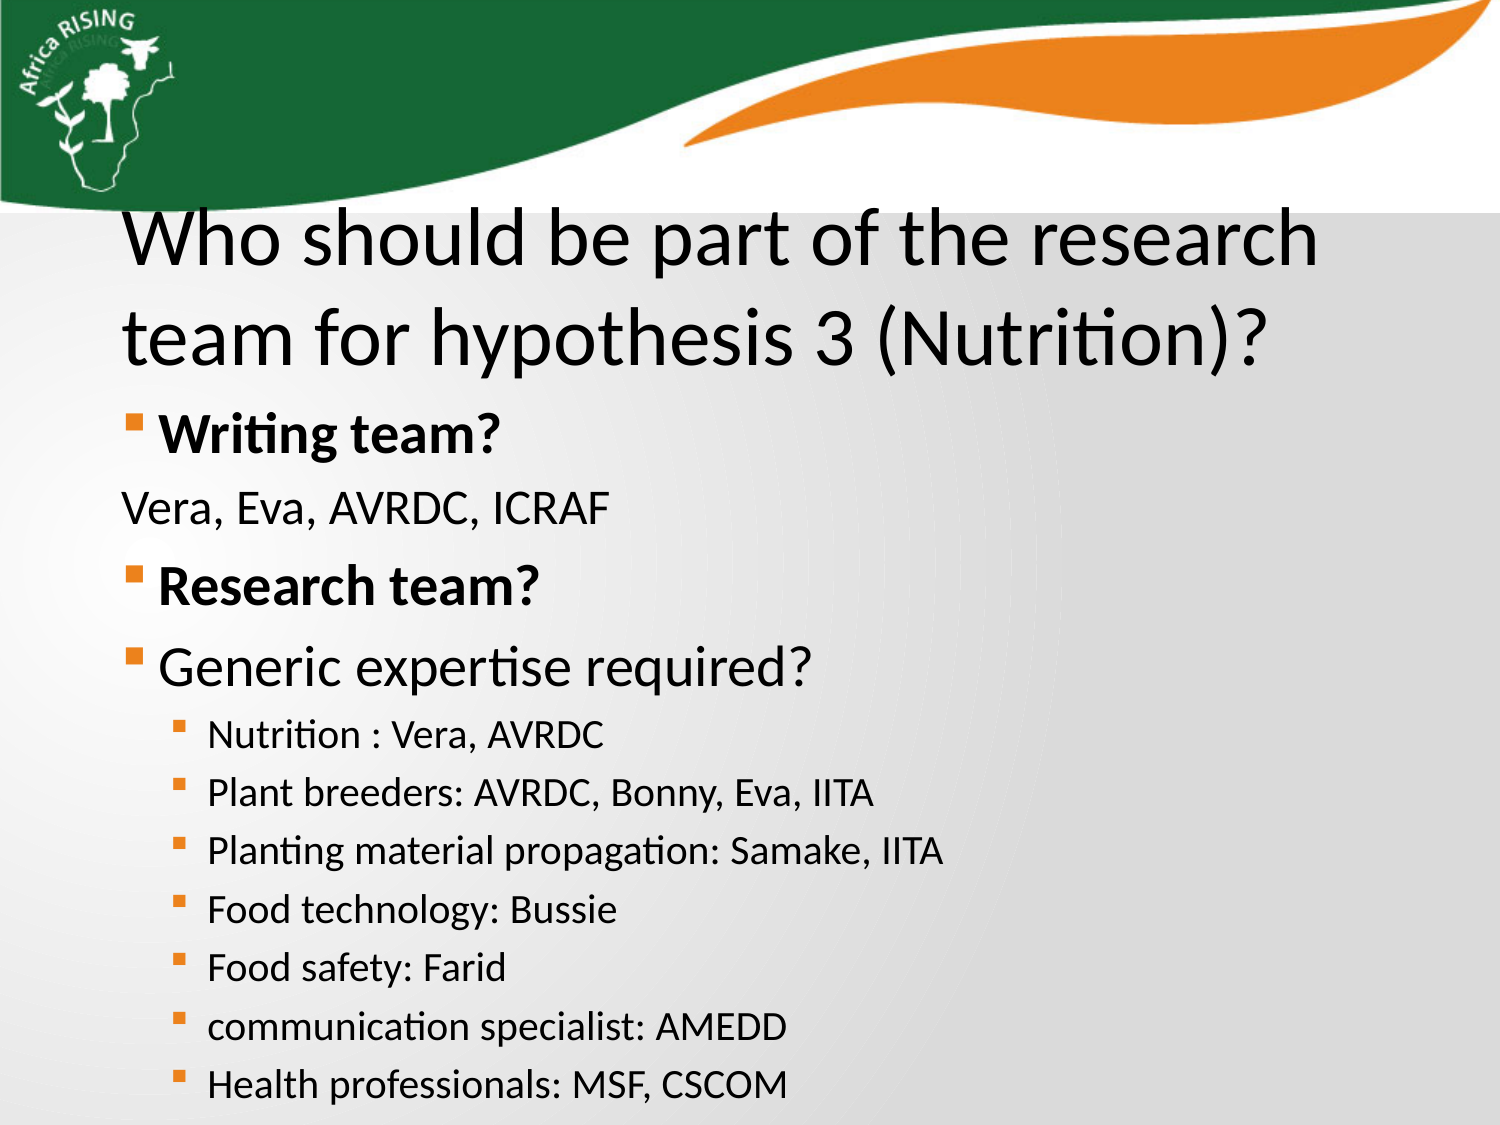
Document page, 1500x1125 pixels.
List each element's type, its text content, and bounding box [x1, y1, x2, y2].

picture [0, 0, 1500, 213]
list Who should be part of the research team for hypothesis 3 (Nutrition)? [87, 174, 1338, 363]
list Writing team? Vera, Eva, AVRDC, ICRAF Research team? Generic expertise required? Nutrition : Vera, AVRDC Plant breeders: AVRDC, Bonny, Eva, IITA Planting material propagation: Samake, IITA Food technology: Bussie Food safety: Farid communication specialist: AMEDD Health professionals: MSF, CSCOM Specific institutions and individuals? [87, 387, 1363, 1050]
